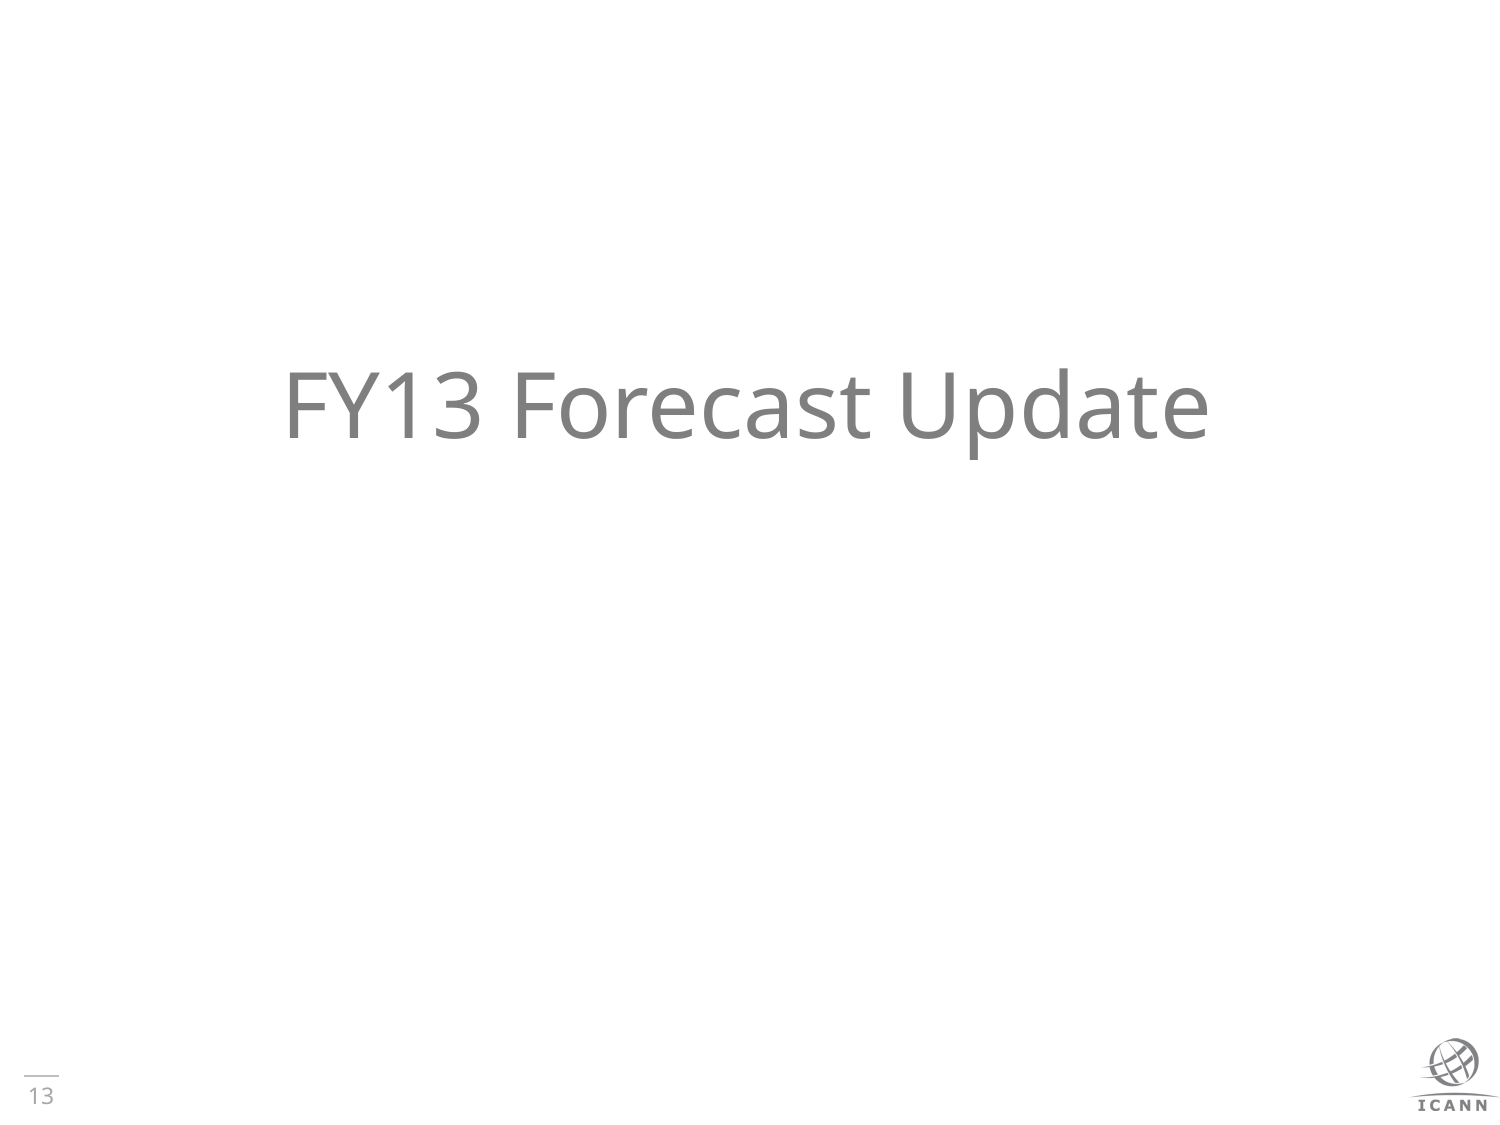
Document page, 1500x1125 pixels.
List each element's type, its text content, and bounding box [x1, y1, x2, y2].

picture [1409, 1038, 1500, 1111]
list FY13 Forecast Update [61, 290, 1432, 681]
